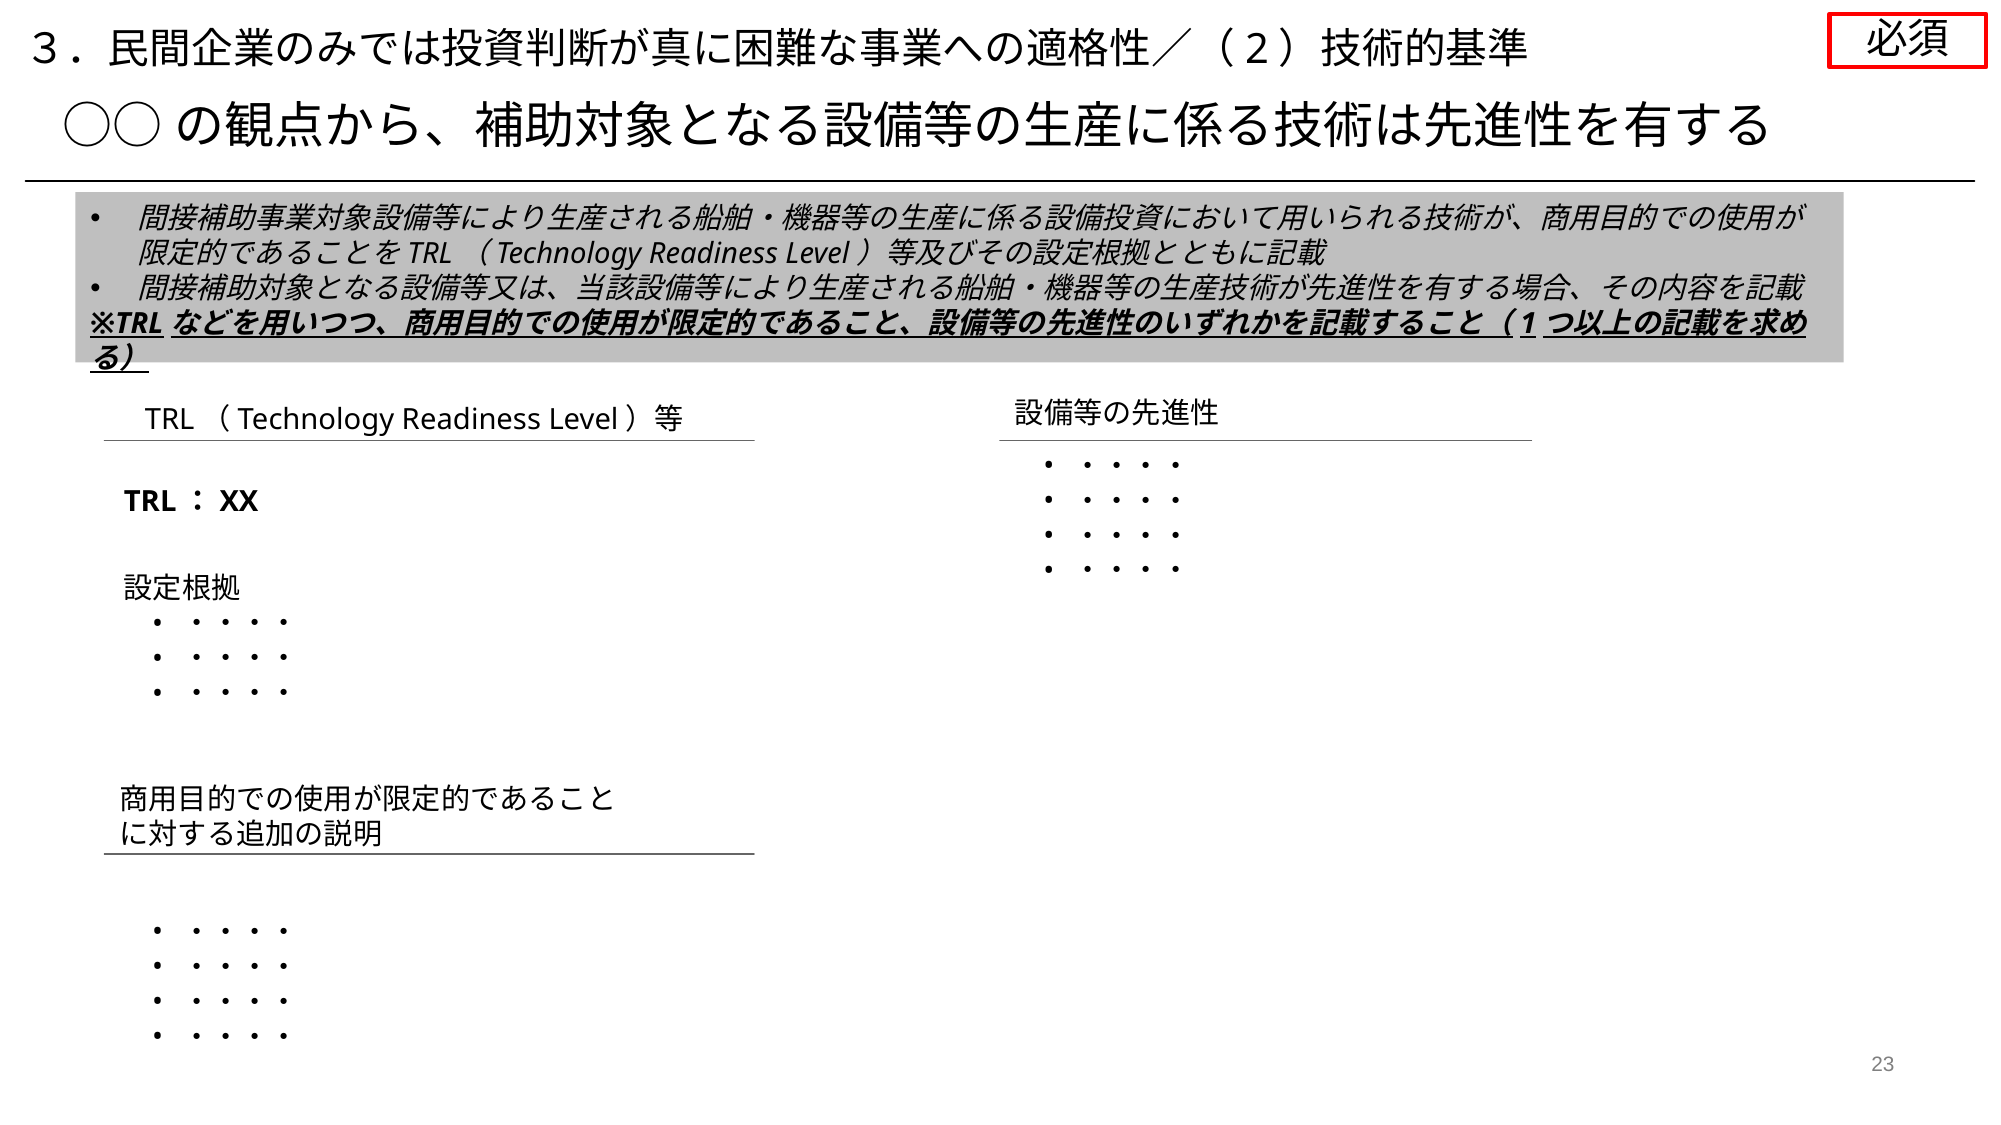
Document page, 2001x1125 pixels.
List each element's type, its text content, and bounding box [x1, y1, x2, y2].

text_box ○○の観点から、補助対象となる設備等の生産に係る技術は先進性を有する [62, 100, 1908, 155]
text_box ・・・・ ・・・・ ・・・・ ・・・・ [999, 446, 1898, 1085]
text_box 必須 [1829, 13, 1986, 68]
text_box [104, 776, 755, 855]
text_box TRL（Technology Readiness Level）等 [129, 388, 780, 447]
text_box 間接補助事業対象設備等により生産される船舶・機器等の生産に係る設備投資において用いられる技術が、商用目的での使用が限定的であることをTRL（Technology Readiness Level）等及びその設定根拠とともに記載 間接補助対象となる設備等又は、当該設備等により生産される船舶・機器等の生産技術が先進性を有する場合、その内容を記載 ※TRLなどを用いつつ、商用目的での使用が限定的であること、設備等の先進性のいずれかを記載すること（1つ以上の記載を求める） [75, 191, 1844, 363]
text_box 設備等の先進性 [999, 382, 1757, 441]
text_box ３．民間企業のみでは投資判断が真に困難な事業への適格性／（2）技術的基準 [24, 28, 1818, 74]
text_box 設定根拠 ・・・・ ・・・・ ・・・・ [108, 545, 765, 742]
text_box TRL：XX [108, 469, 765, 537]
text_box ・・・・ ・・・・ ・・・・ ・・・・ [108, 888, 765, 1085]
